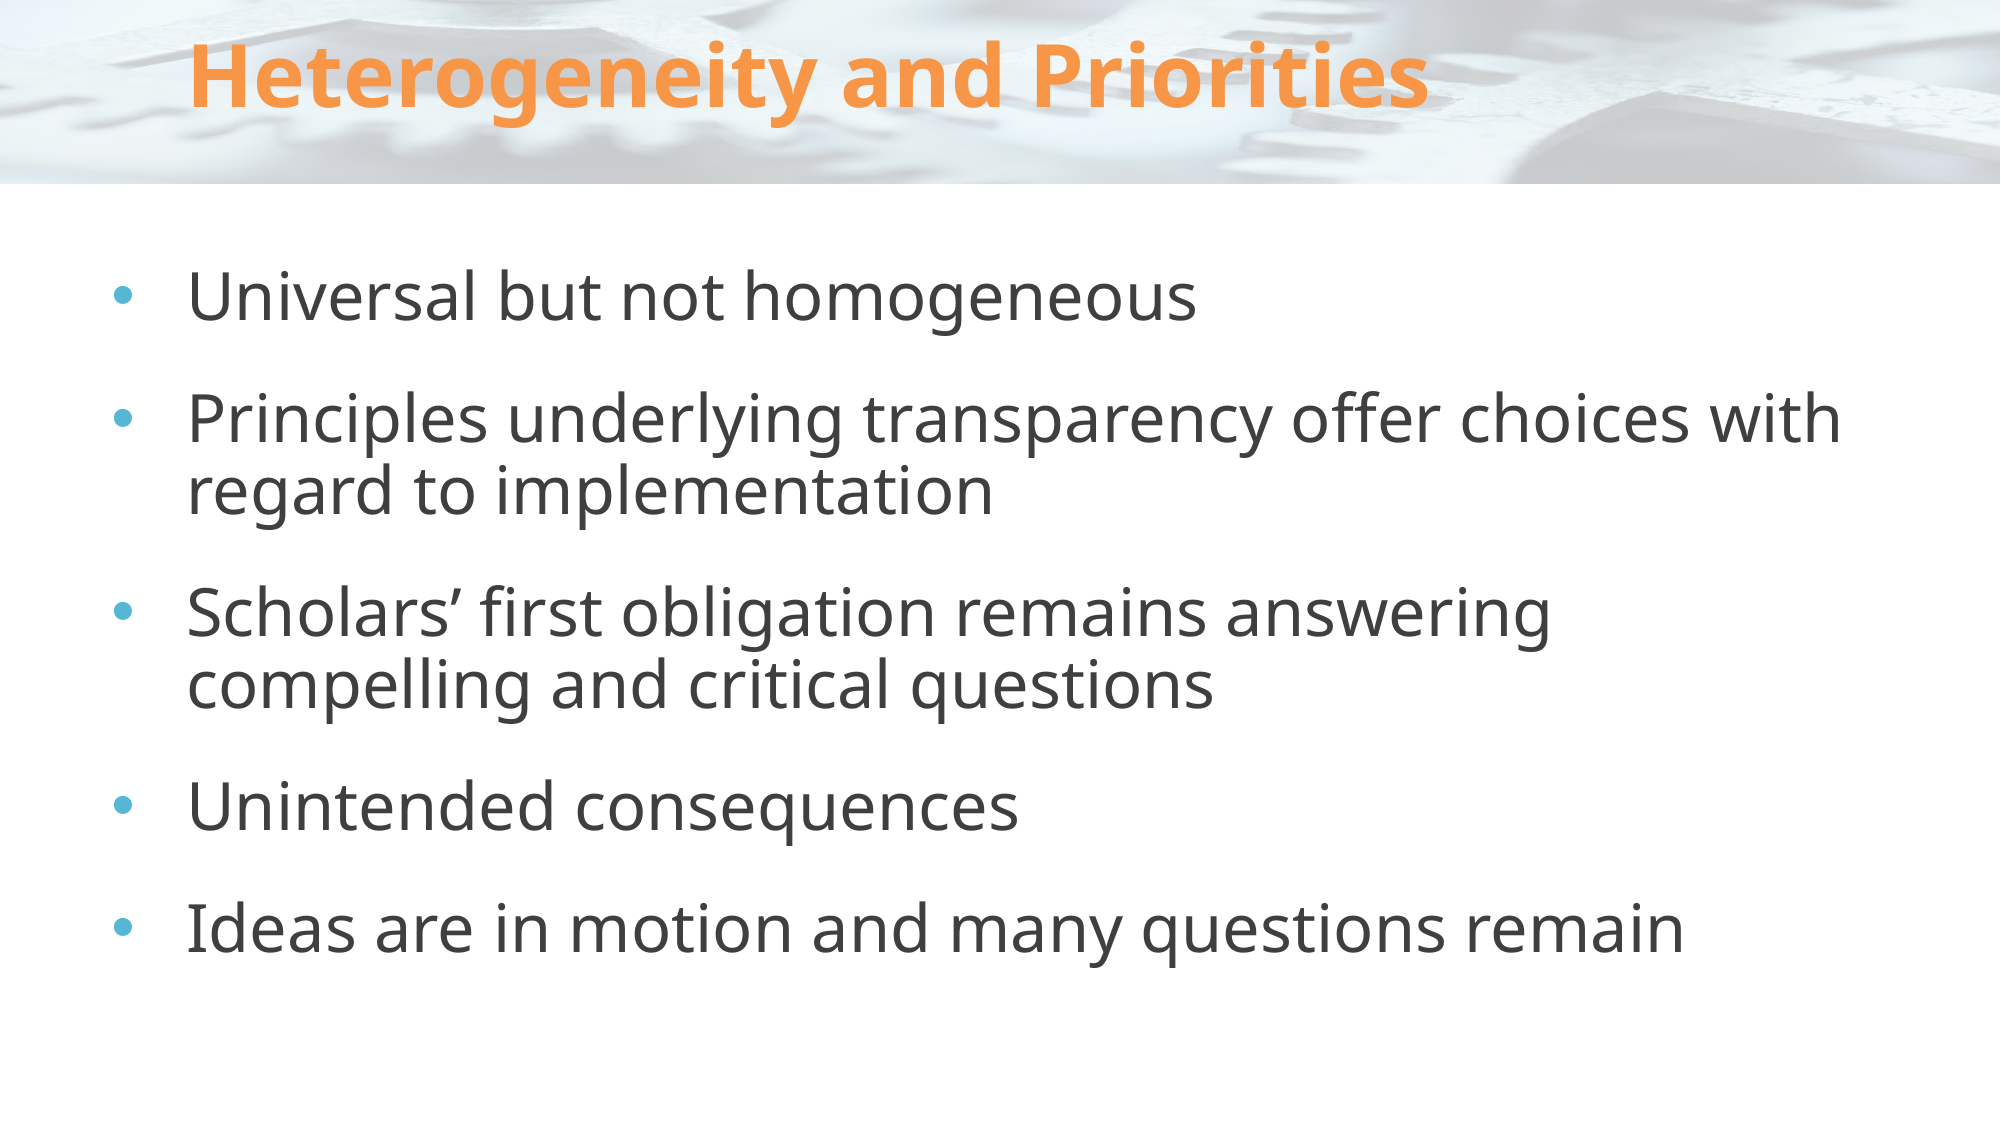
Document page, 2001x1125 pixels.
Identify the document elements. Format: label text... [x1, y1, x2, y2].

list Universal but not homogeneous Principles underlying transparency offer choices with regard to implementation Scholars’ first obligation remains answering compelling and critical questions Unintended consequences Ideas are in motion and many questions remain [96, 255, 1904, 1058]
title Heterogeneity and Priorities [137, 29, 1863, 155]
